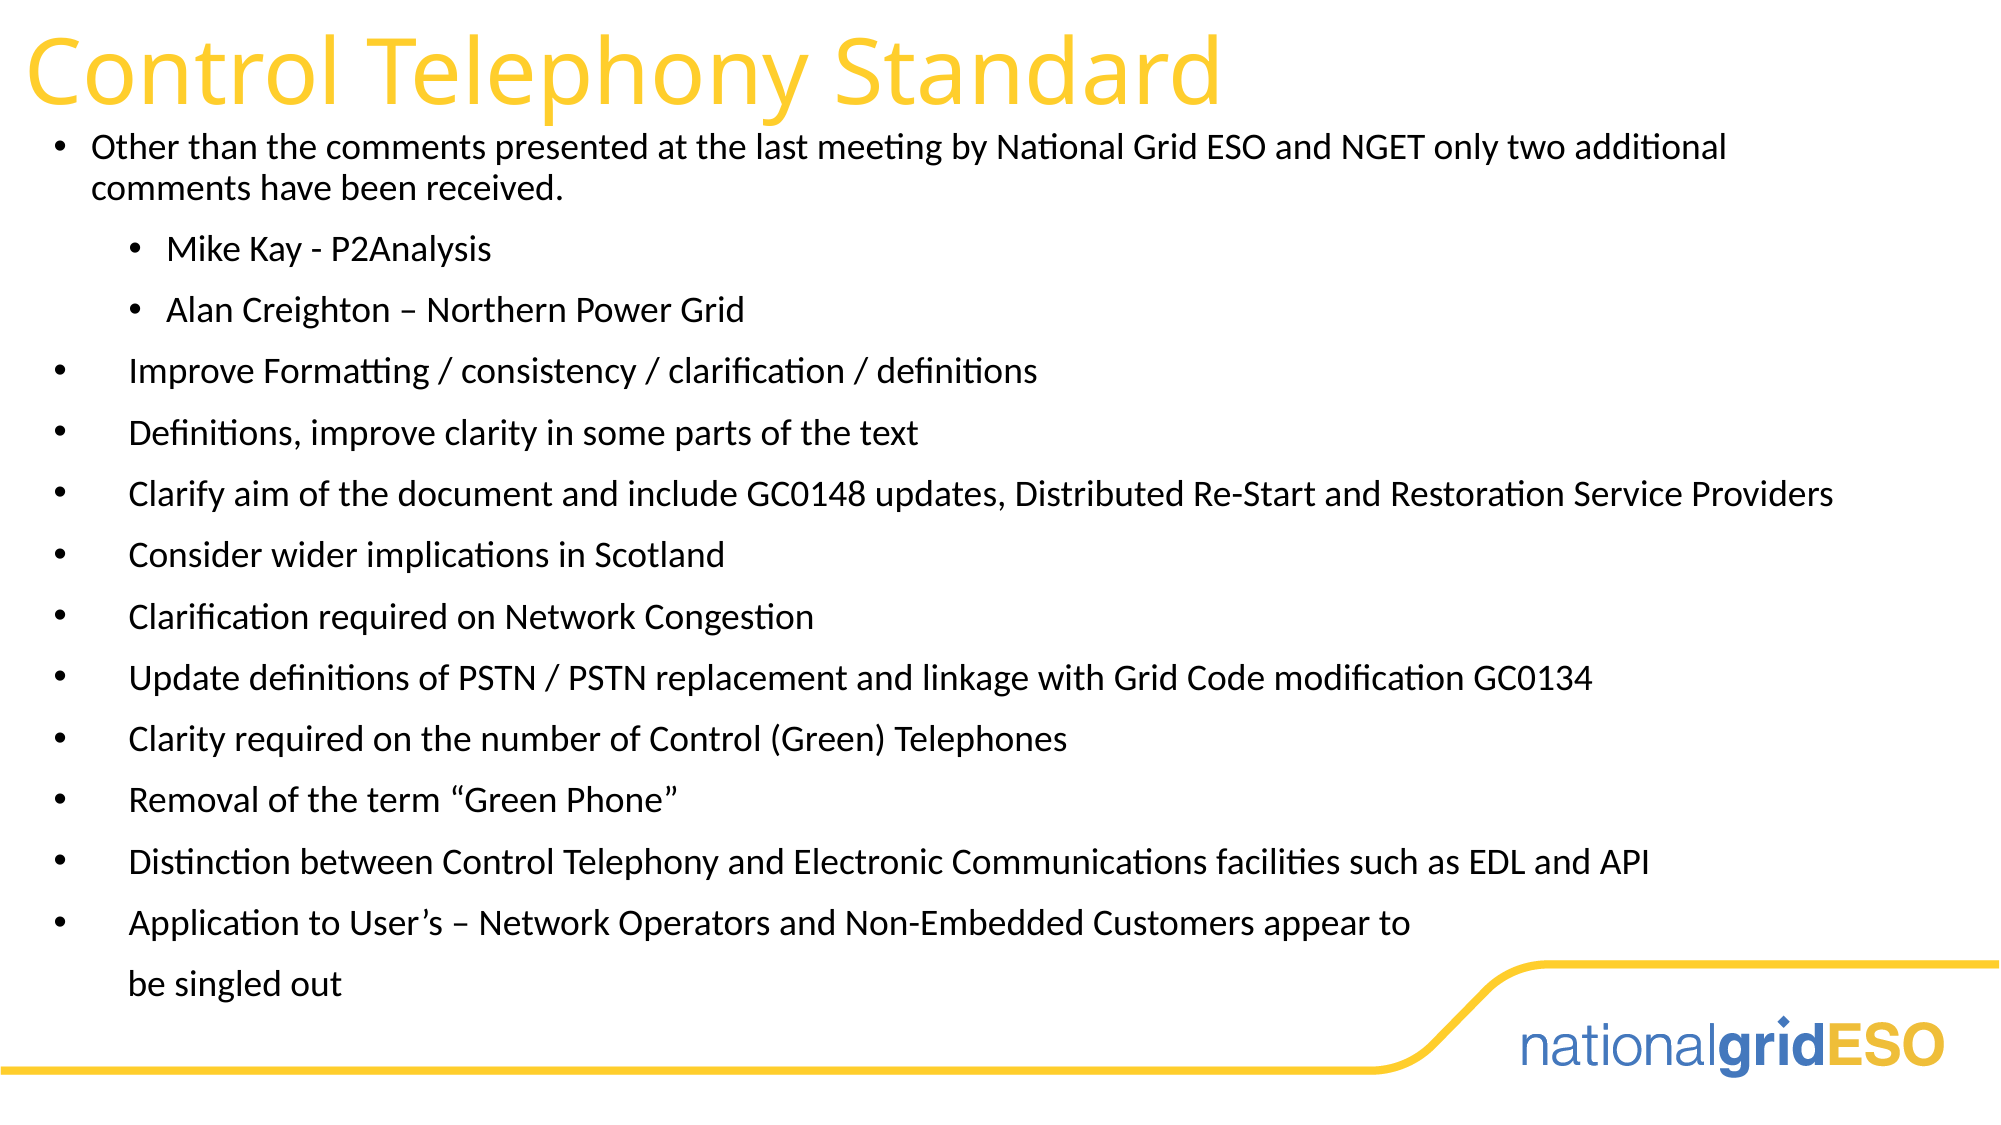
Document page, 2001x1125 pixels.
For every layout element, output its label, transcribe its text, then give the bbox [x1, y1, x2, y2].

text_box Other than the comments presented at the last meeting by National Grid ESO and NGET only two additional comments have been received. Mike Kay - P2Analysis Alan Creighton – Northern Power Grid Improve Formatting / consistency / clarification / definitions Definitions, improve clarity in some parts of the text Clarify aim of the document and include GC0148 updates, Distributed Re-Start and Restoration Service Providers Consider wider implications in Scotland Clarification required on Network Congestion Update definitions of PSTN / PSTN replacement and linkage with Grid Code modification GC0134 Clarity required on the number of Control (Green) Telephones Removal of the term “Green Phone” Distinction between Control Telephony and Electronic Communications facilities such as EDL and API Application to User’s – Network Operators and Non-Embedded Customers appear to be singled out [38, 119, 1906, 954]
picture [0, 954, 2000, 1125]
title Control Telephony Standard [9, 18, 1763, 230]
